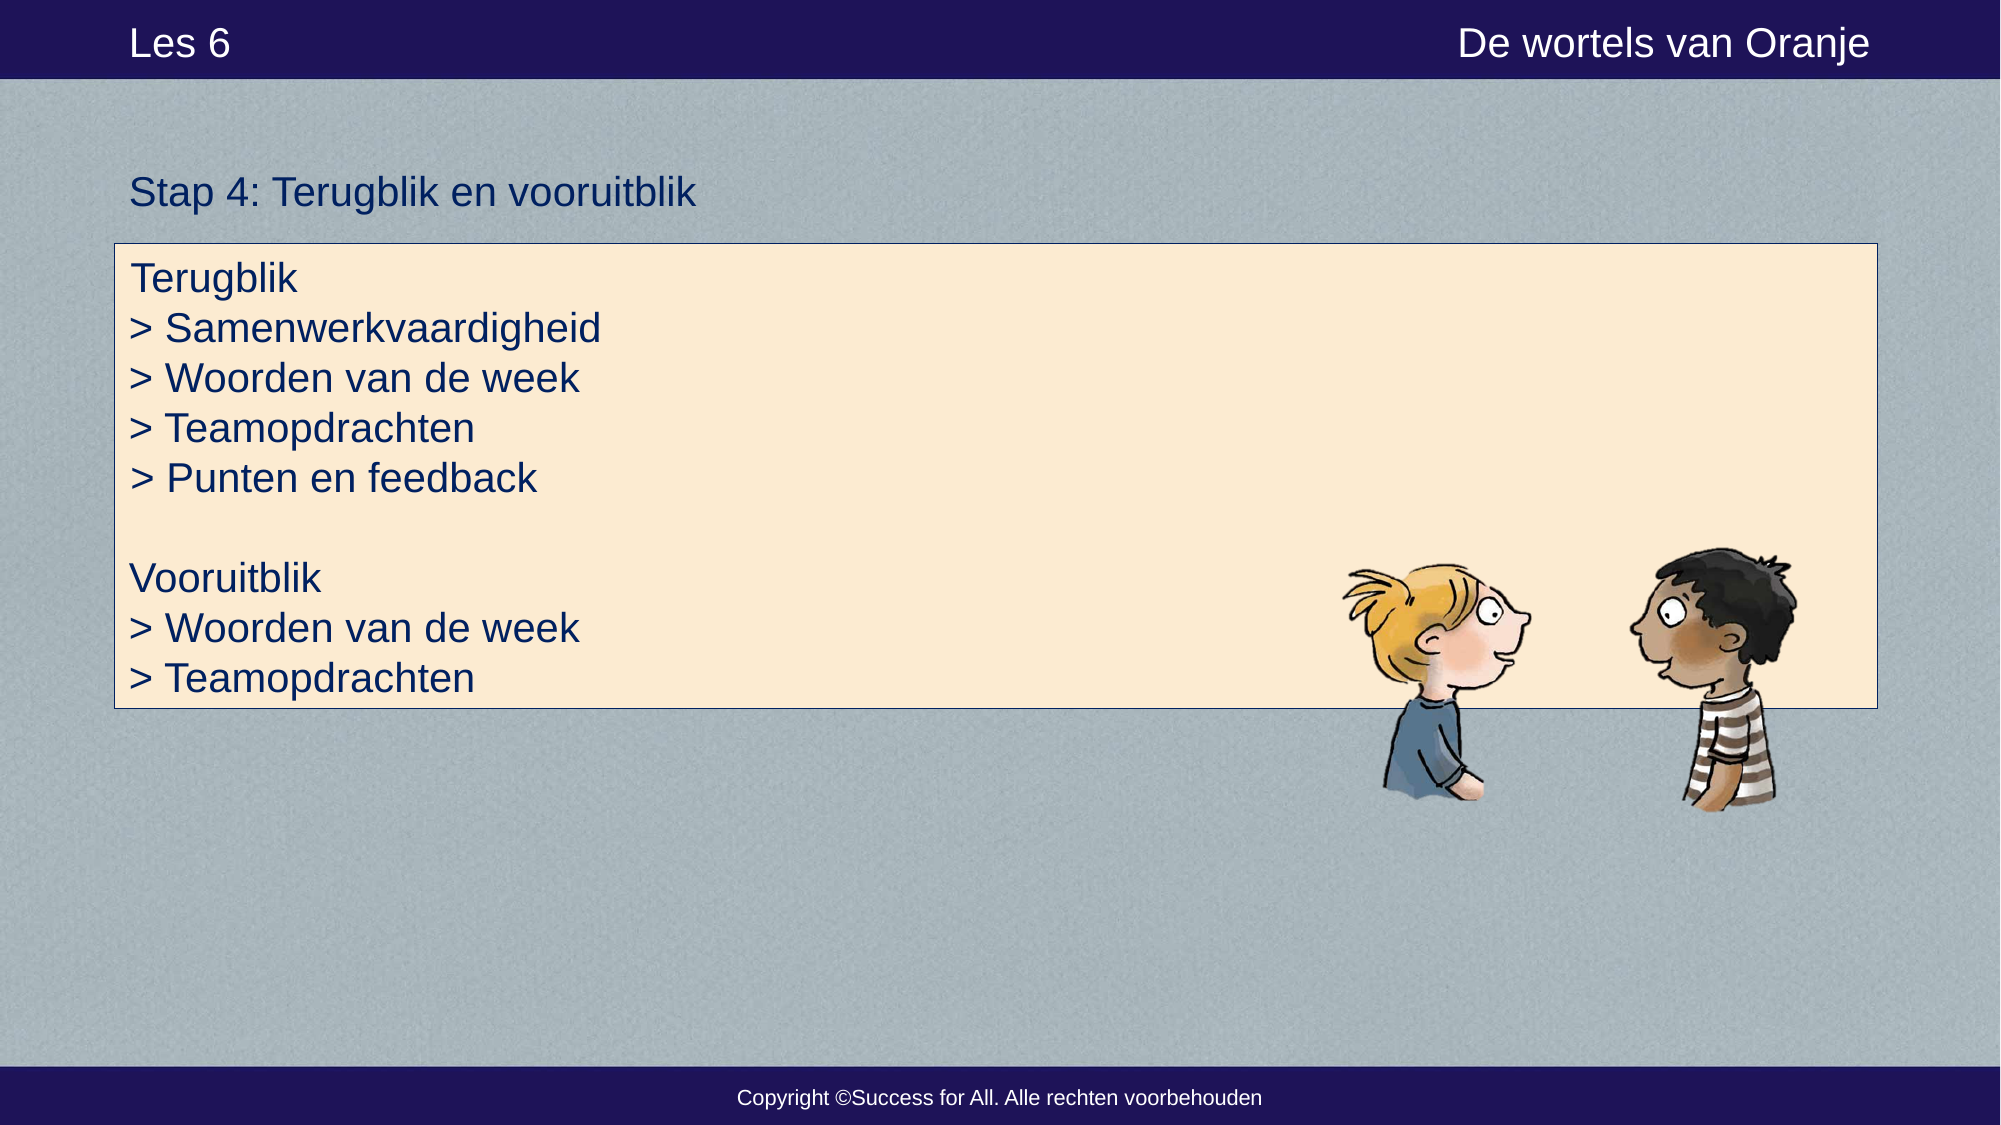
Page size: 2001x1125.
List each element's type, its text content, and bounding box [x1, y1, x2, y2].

text_box Stap 4: Terugblik en vooruitblik [114, 157, 907, 223]
text_box De wortels van Oranje [999, 8, 1886, 73]
text_box Copyright ©Success for All. Alle rechten voorbehouden [0, 1076, 2000, 1125]
text_box Les 6 [114, 8, 354, 73]
text_box Terugblik > Samenwerkvaardigheid > Woorden van de week > Teamopdrachten > Punten en feedback Vooruitblik > Woorden van de week > Teamopdrachten [114, 243, 1878, 709]
picture [0, 0, 2001, 1125]
